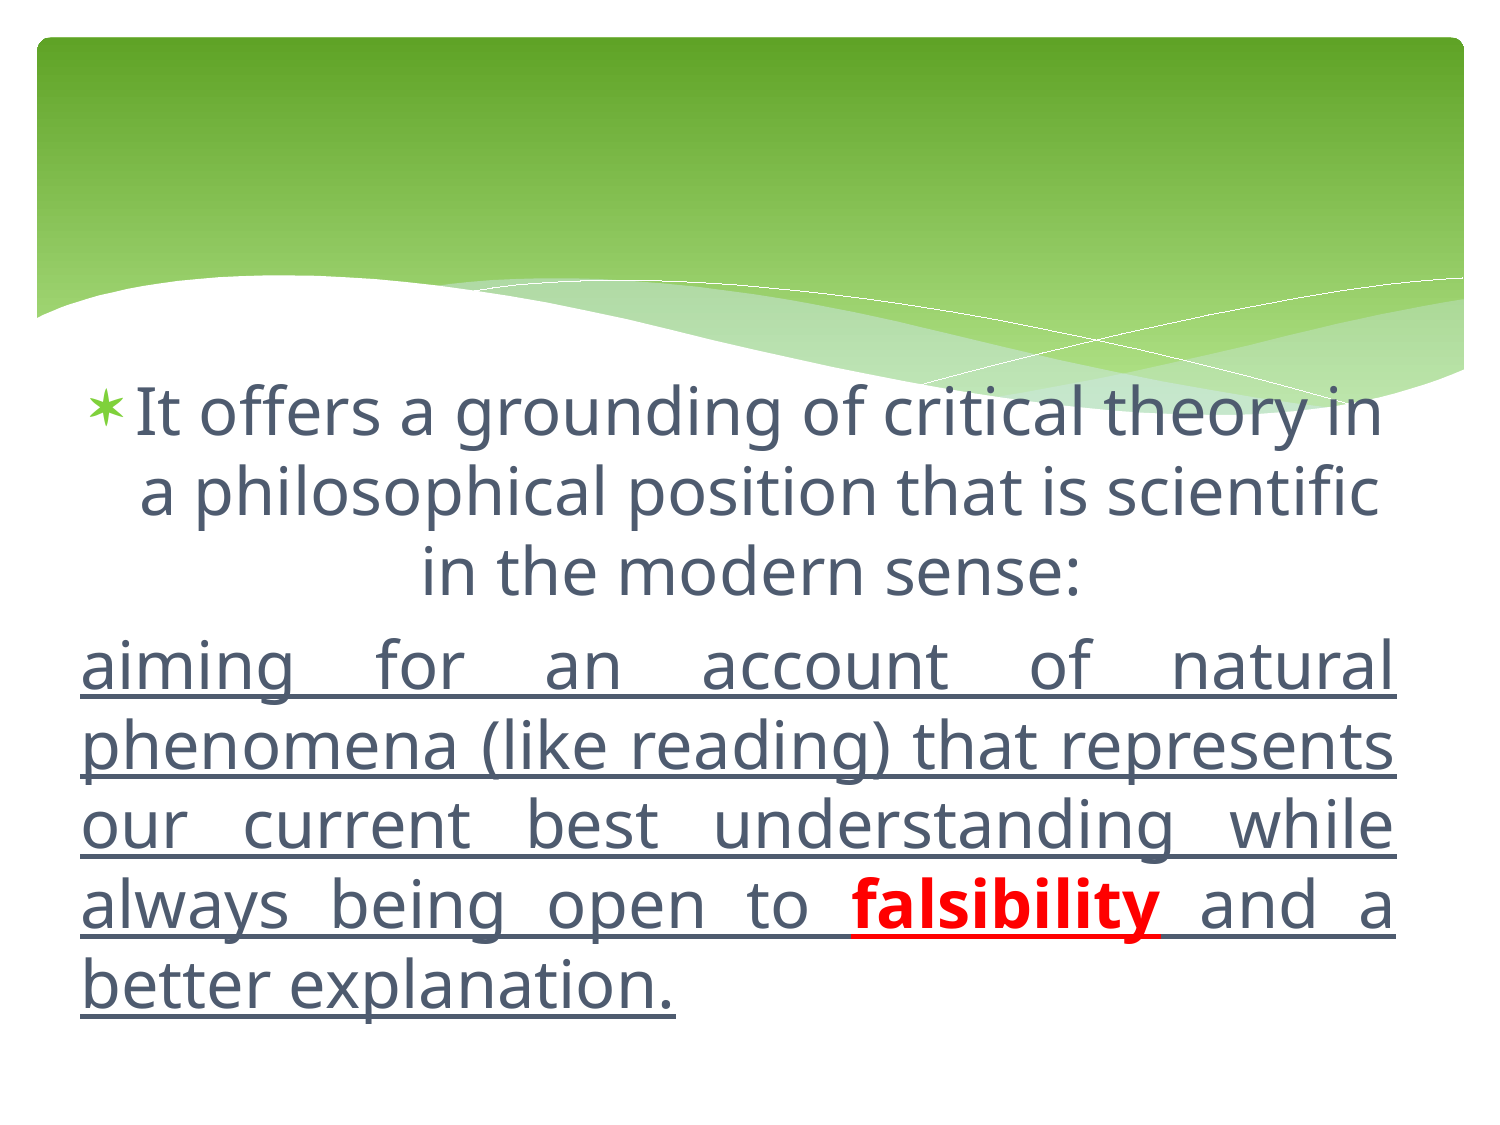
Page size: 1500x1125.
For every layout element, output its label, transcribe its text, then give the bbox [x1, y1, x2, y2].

list It offers a grounding of critical theory in a philosophical position that is scientific in the modern sense: aiming for an account of natural phenomena (like reading) that represents our current best understanding while always being open to falsibility and a better explanation. [64, 361, 1412, 1088]
